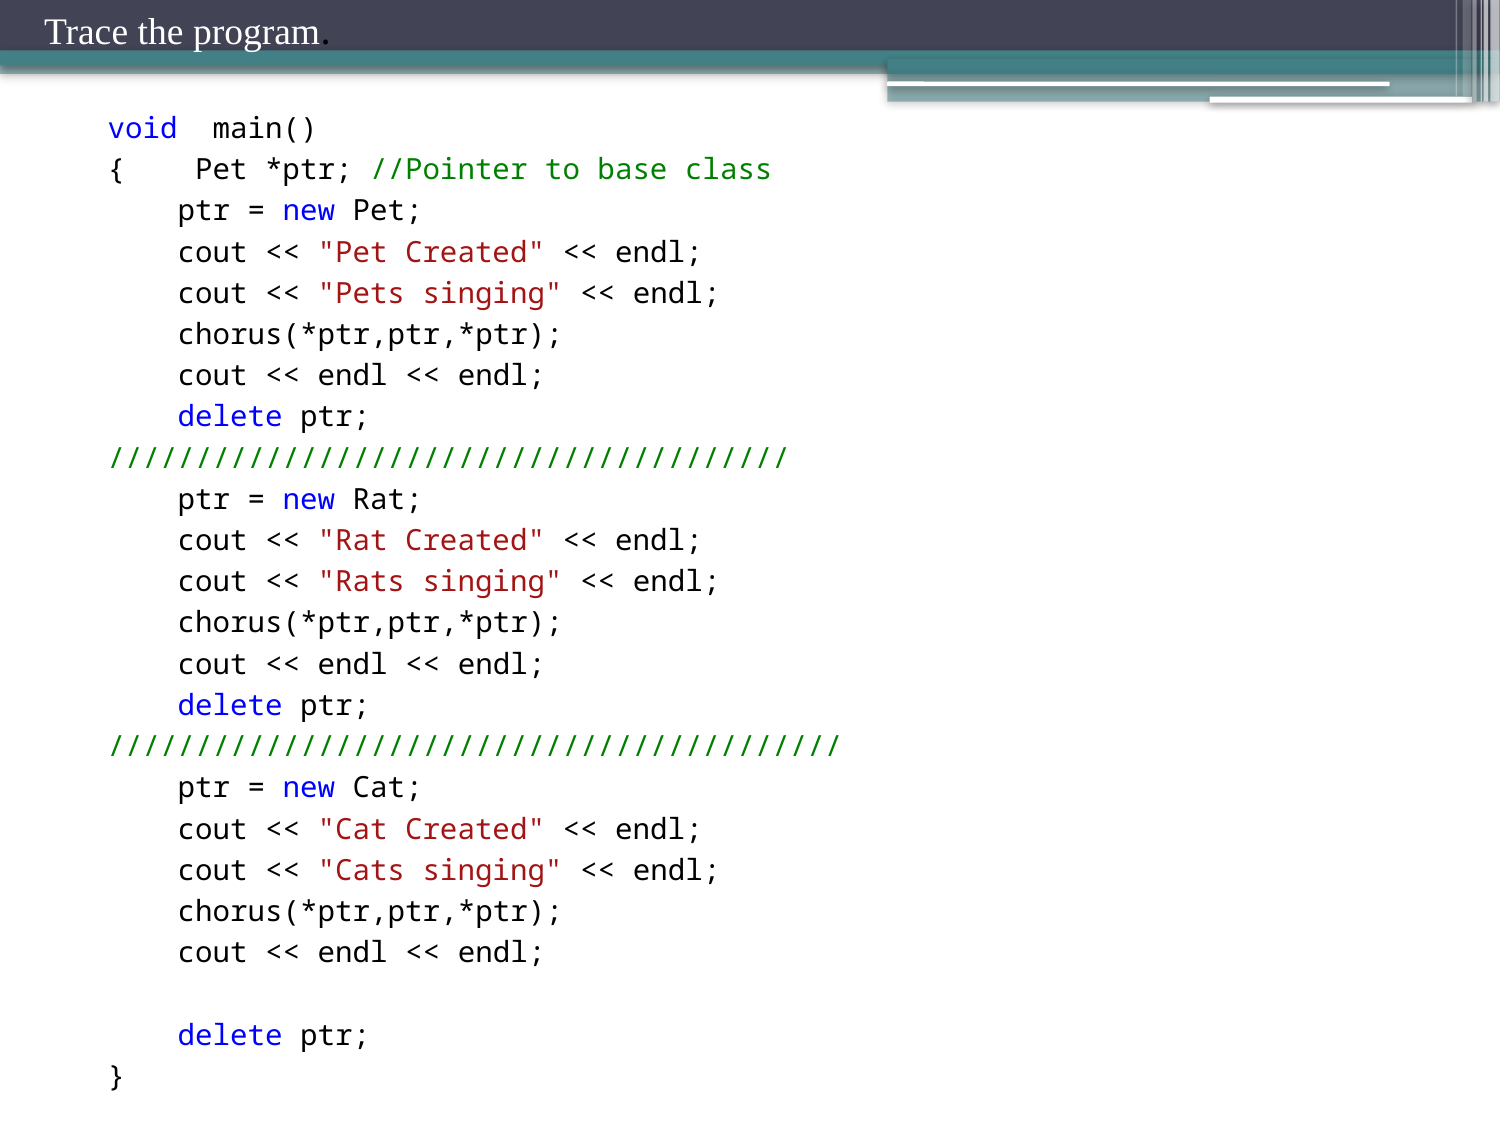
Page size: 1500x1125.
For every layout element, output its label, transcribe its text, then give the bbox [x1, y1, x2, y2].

text_box Trace the program. [29, 0, 703, 60]
list void main() { Pet *ptr; //Pointer to base class ptr = new Pet; cout << "Pet Created" << endl; cout << "Pets singing" << endl; chorus(*ptr,ptr,*ptr); cout << endl << endl; delete ptr; /////////////////////////////////////// ptr = new Rat; cout << "Rat Created" << endl; cout << "Rats singing" << endl; chorus(*ptr,ptr,*ptr); cout << endl << endl; delete ptr; ////////////////////////////////////////// ptr = new Cat; cout << "Cat Created" << endl; cout << "Cats singing" << endl; chorus(*ptr,ptr,*ptr); cout << endl << endl; delete ptr; } [75, 101, 1425, 1079]
